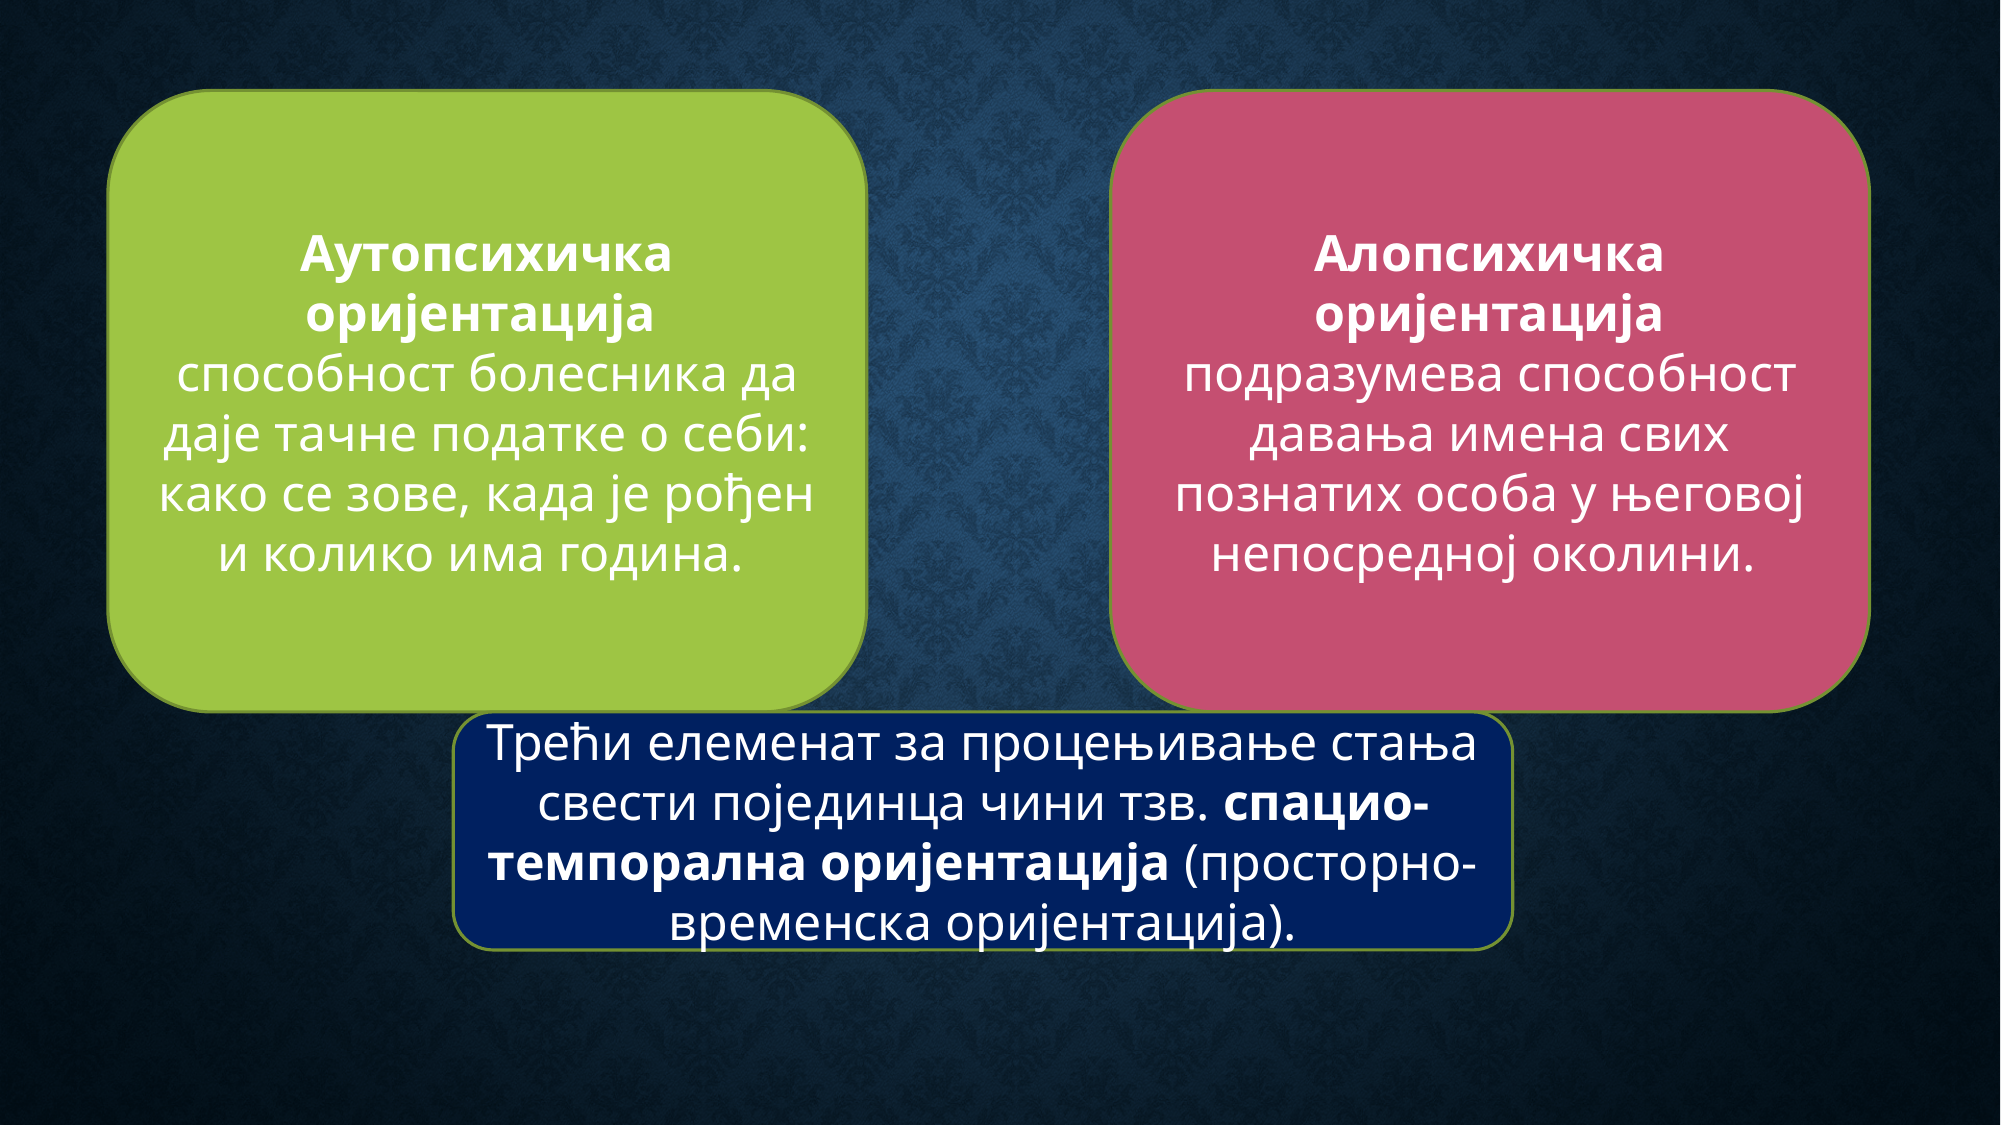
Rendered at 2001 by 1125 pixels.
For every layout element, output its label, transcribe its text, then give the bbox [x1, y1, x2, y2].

text_box Трећи елеменат за процењивање стања свести појединца чини тзв. спацио-темпорална оријентација (просторно-временска оријентација). [451, 710, 1515, 952]
text_box Аутопсихичка оријентација способност болесника да даје тачне податке о себи: како се зове, када је рођен и колико има година. [106, 88, 869, 714]
text_box Алопсихичка оријентација подразумева способност давања имена свих познатих особа у његовој непосредној околини. [1109, 88, 1872, 714]
